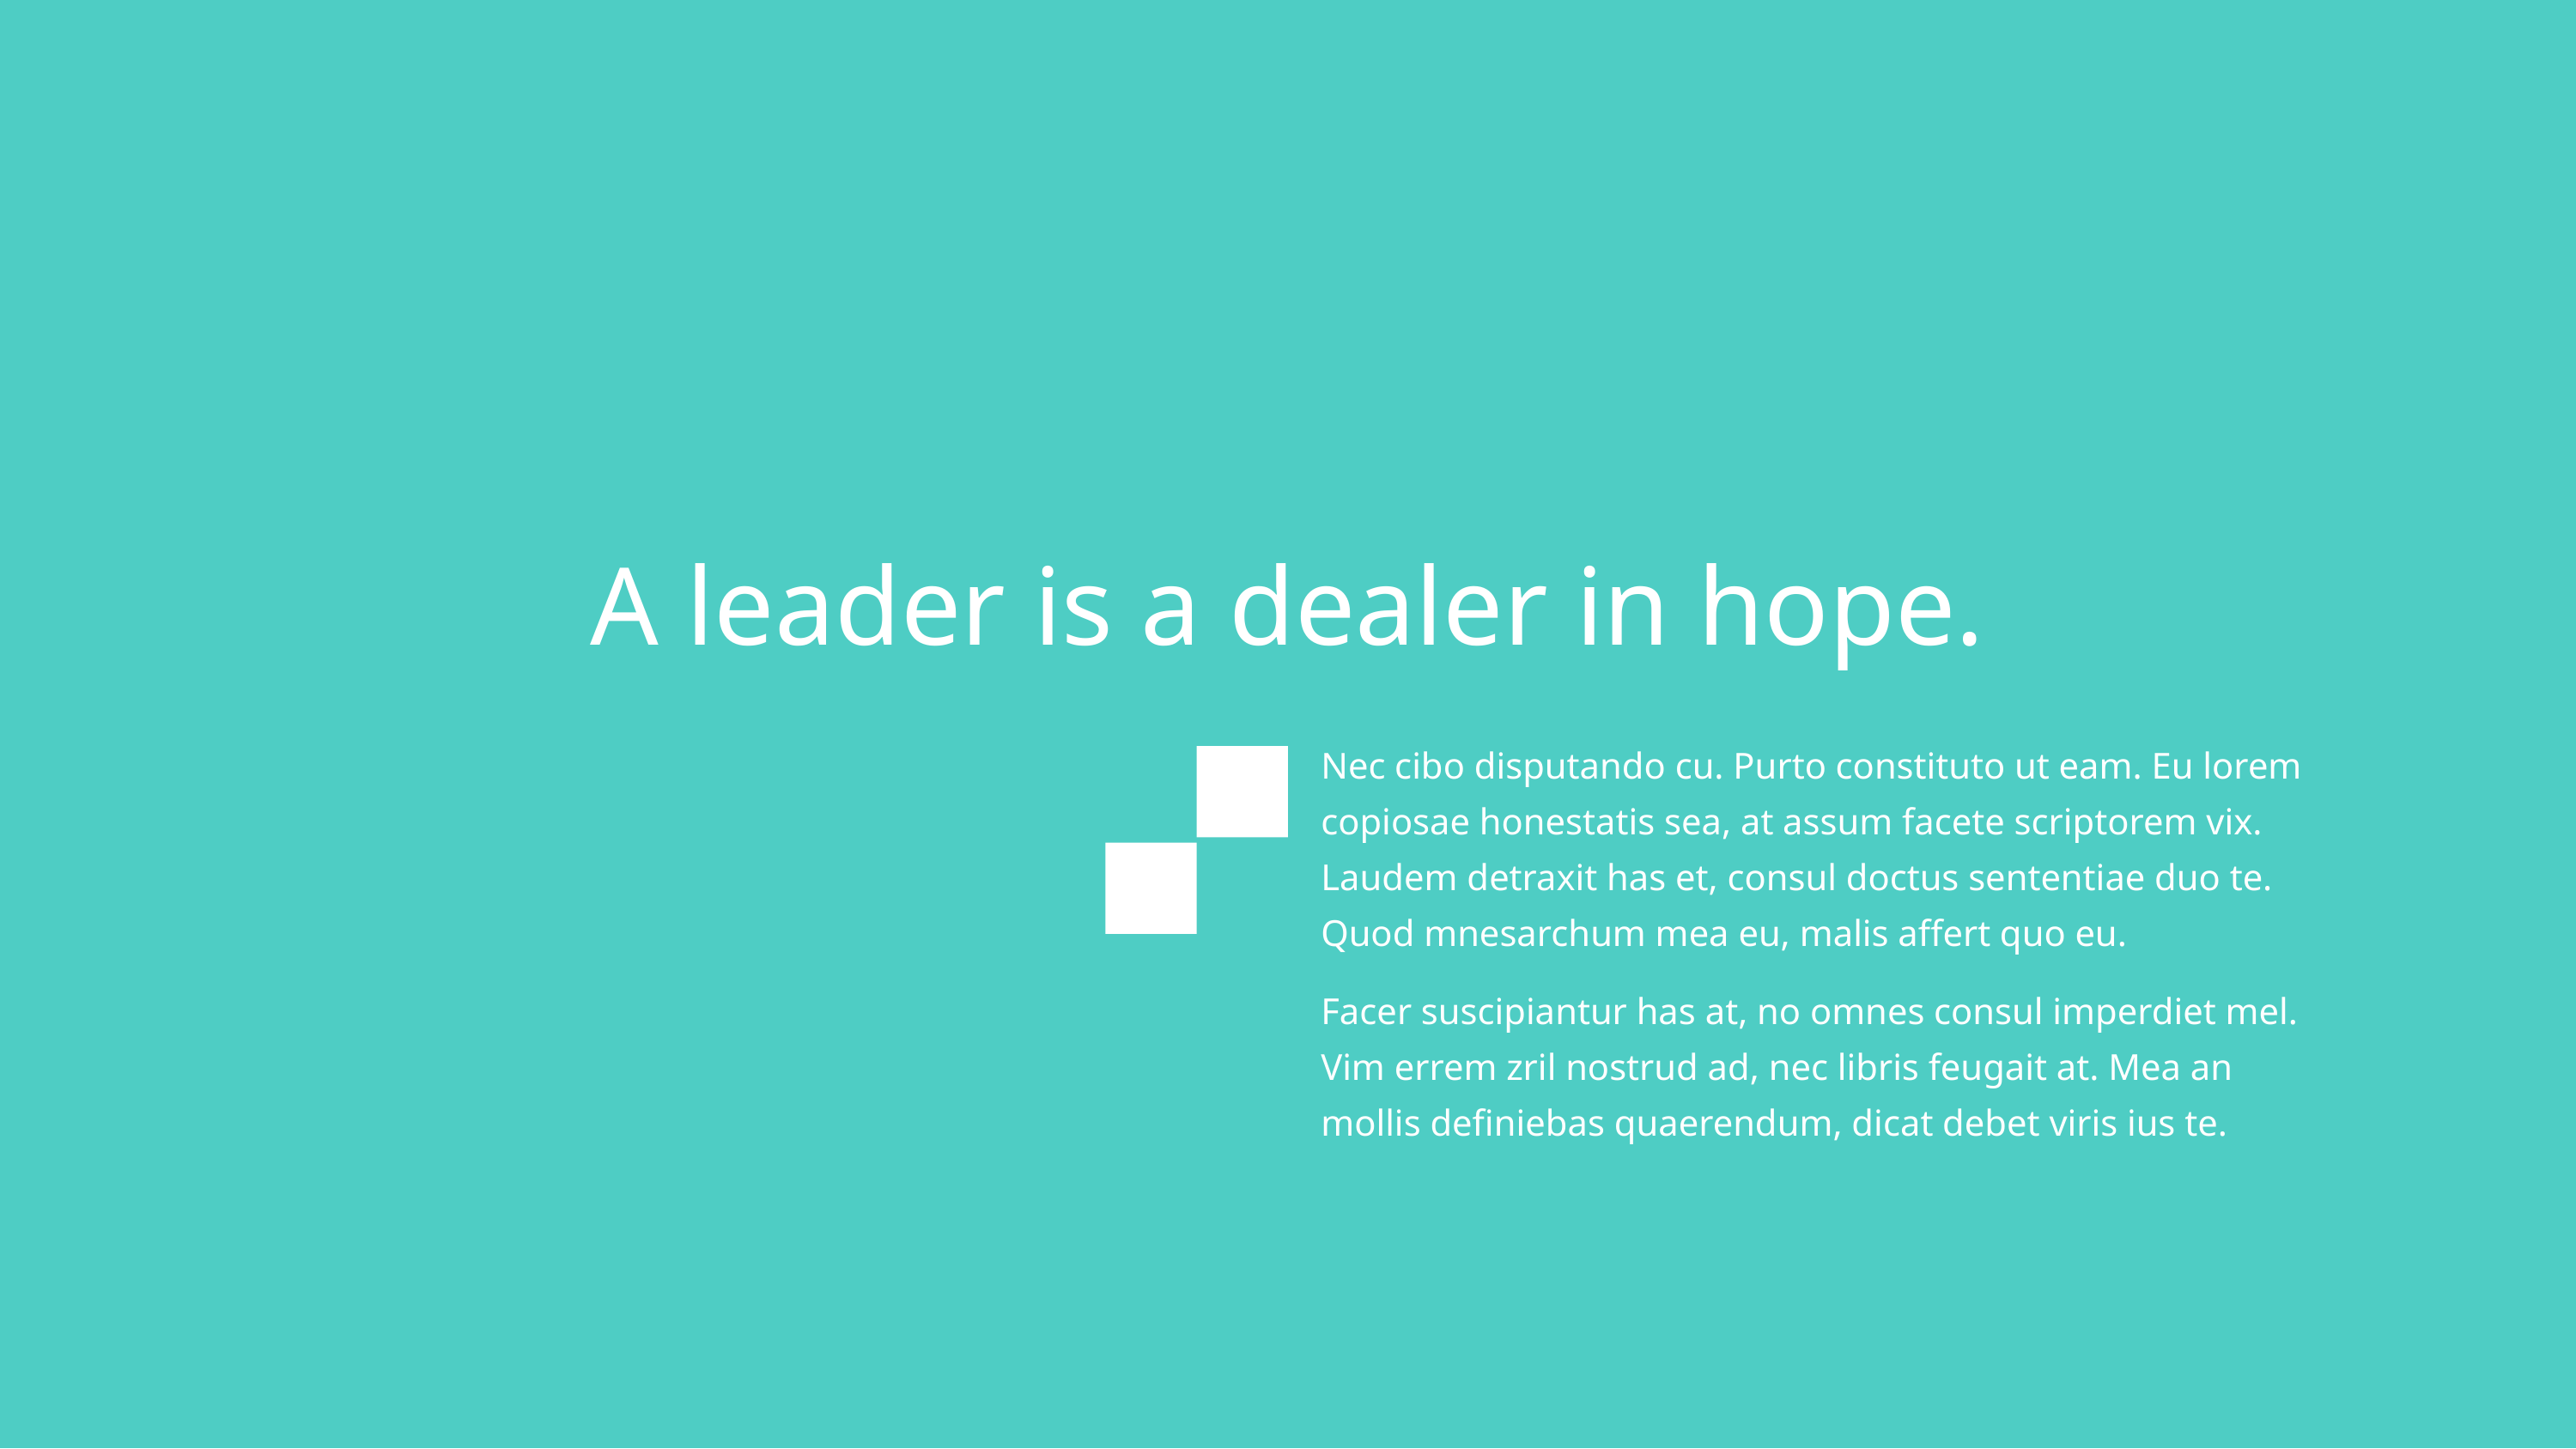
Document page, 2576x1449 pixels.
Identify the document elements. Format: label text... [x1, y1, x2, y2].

list Nec cibo disputando cu. Purto constituto ut eam. Eu lorem copiosae honestatis sea, at assum facete scriptorem vix. Laudem detraxit has et, consul doctus sententiae duo te. Quod mnesarchum mea eu, malis affert quo eu. Facer suscipiantur has at, no omnes consul imperdiet mel. Vim errem zril nostrud ad, nec libris feugait at. Mea an mollis definiebas quaerendum, dicat debet viris ius te. [1308, 724, 2343, 1369]
list A leader is a dealer in hope. [358, 222, 2218, 674]
